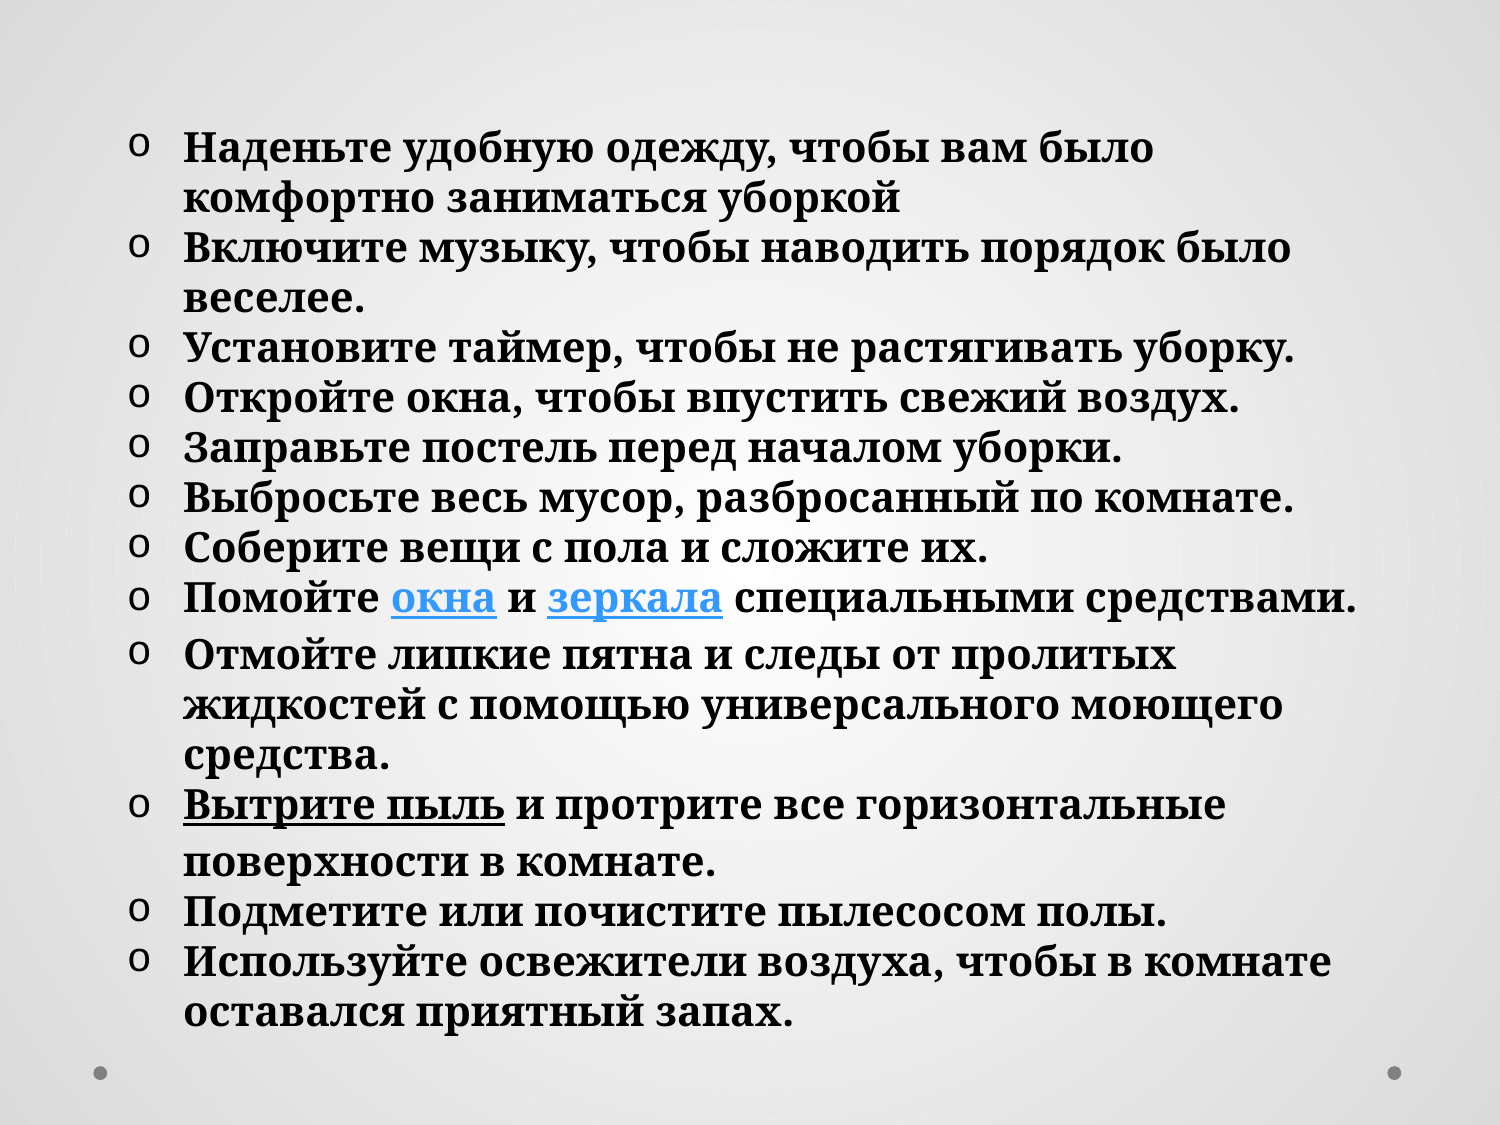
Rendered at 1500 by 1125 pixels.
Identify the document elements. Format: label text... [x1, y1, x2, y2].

text_box Наденьте удобную одежду, чтобы вам было комфортно заниматься уборкой Включите музыку, чтобы наводить порядок было веселее. Установите таймер, чтобы не растягивать уборку. Откройте окна, чтобы впустить свежий воздух. Заправьте постель перед началом уборки. Выбросьте весь мусор, разбросанный по комнате. Соберите вещи с пола и сложите их. Помойте окна и зеркала специальными средствами. Отмойте липкие пятна и следы от пролитых жидкостей с помощью универсального моющего средства. Вытрите пыль и протрите все горизонтальные поверхности в комнате. Подметите или почистите пылесосом полы. Используйте освежители воздуха, чтобы в комнате оставался приятный запах. [112, 113, 1376, 1043]
